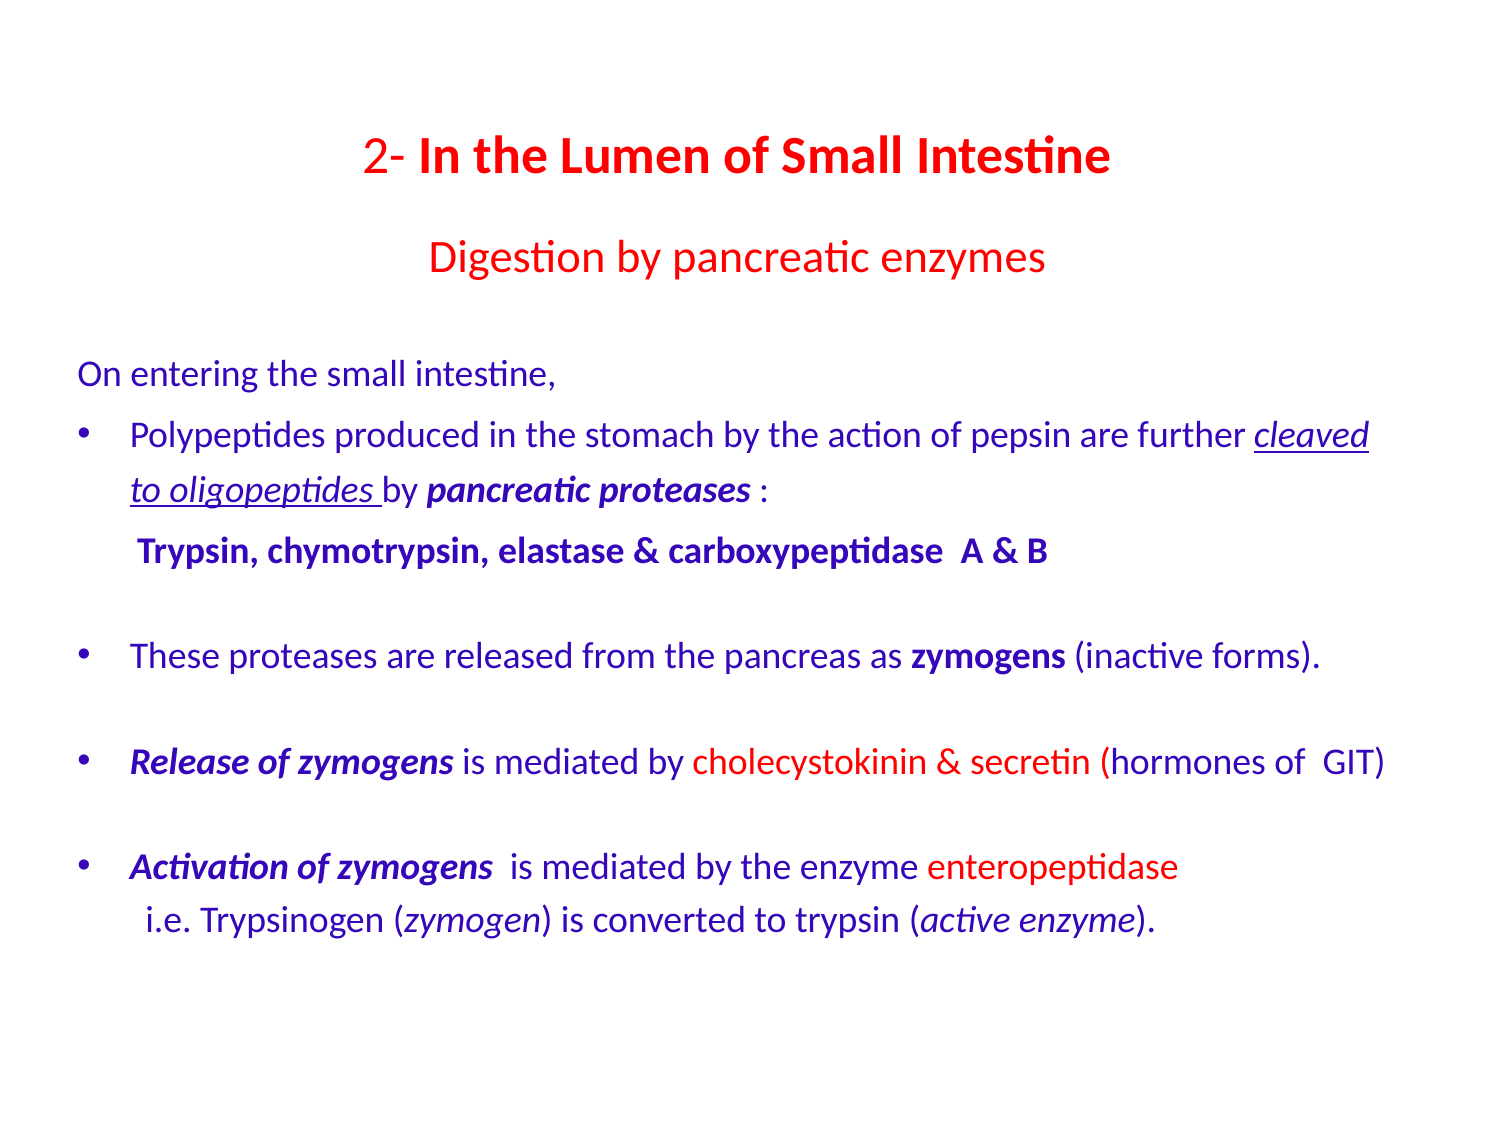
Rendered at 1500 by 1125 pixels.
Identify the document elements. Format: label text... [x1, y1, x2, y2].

list 2- In the Lumen of Small Intestine Digestion by pancreatic enzymes On entering the small intestine, Polypeptides produced in the stomach by the action of pepsin are further cleaved to oligopeptides by pancreatic proteases : Trypsin, chymotrypsin, elastase & carboxypeptidase A & B These proteases are released from the pancreas as zymogens (inactive forms). Release of zymogens is mediated by cholecystokinin & secretin (hormones of GIT) Activation of zymogens is mediated by the enzyme enteropeptidase i.e. Trypsinogen (zymogen) is converted to trypsin (active enzyme). [62, 112, 1413, 1085]
